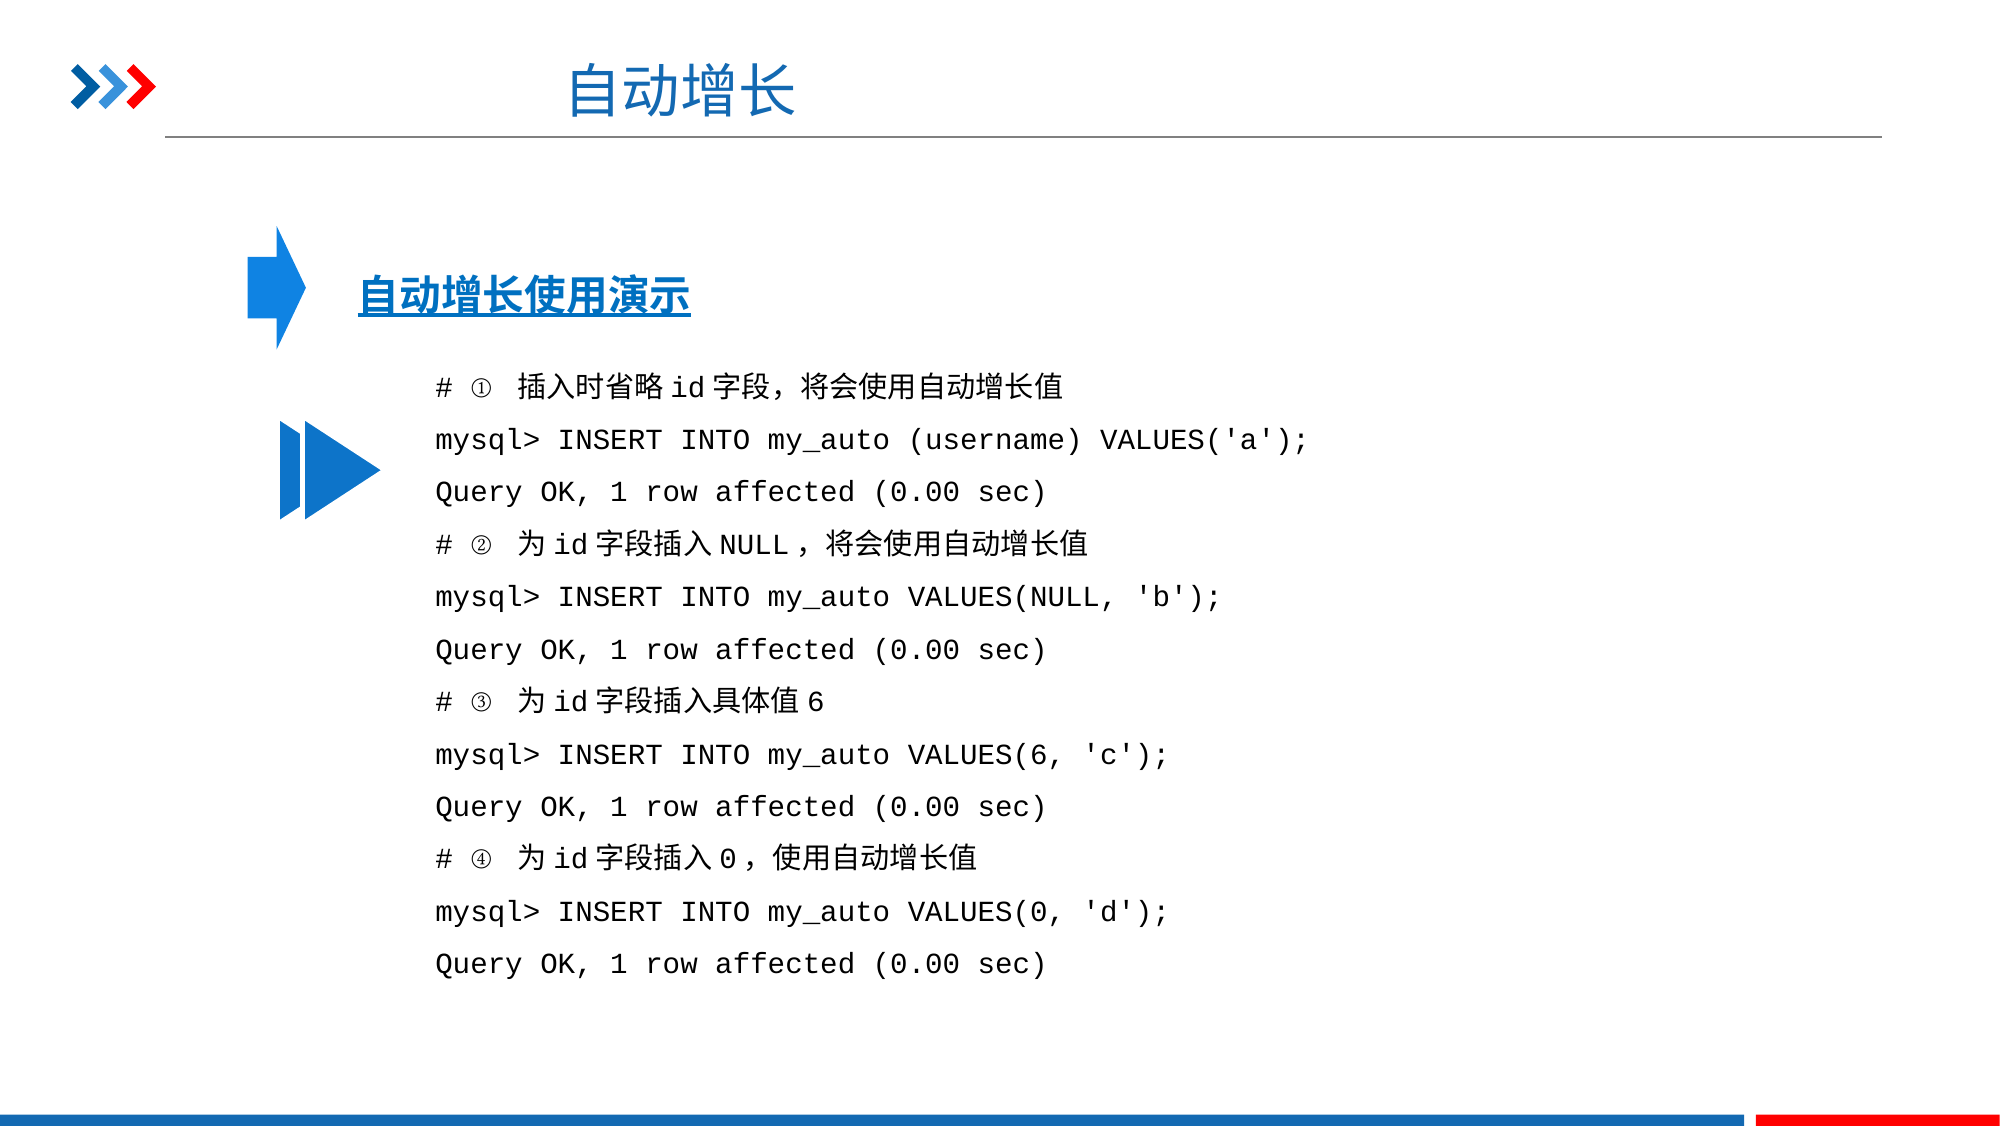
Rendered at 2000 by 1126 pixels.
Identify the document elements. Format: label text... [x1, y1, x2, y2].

text_box [247, 226, 306, 350]
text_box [277, 416, 386, 525]
text_box 自动增长使用演示 [342, 261, 707, 326]
text_box # ① 插入时省略id字段，将会使用自动增长值 mysql> INSERT INTO my_auto (username) VALUES('a'); Query OK, 1 row affected (0.00 sec) # ② 为id字段插入NULL，将会使用自动增长值 mysql> INSERT INTO my_auto VALUES(NULL, 'b'); Query OK, 1 row affected (0.00 sec) # ③ 为id字段插入具体值6 mysql> INSERT INTO my_auto VALUES(6, 'c'); Query OK, 1 row affected (0.00 sec) # ④ 为id字段插入0，使用自动增长值 mysql> INSERT INTO my_auto VALUES(0, 'd'); Query OK, 1 row affected (0.00 sec) [383, 343, 1707, 988]
title 自动增长 [521, 25, 1296, 153]
